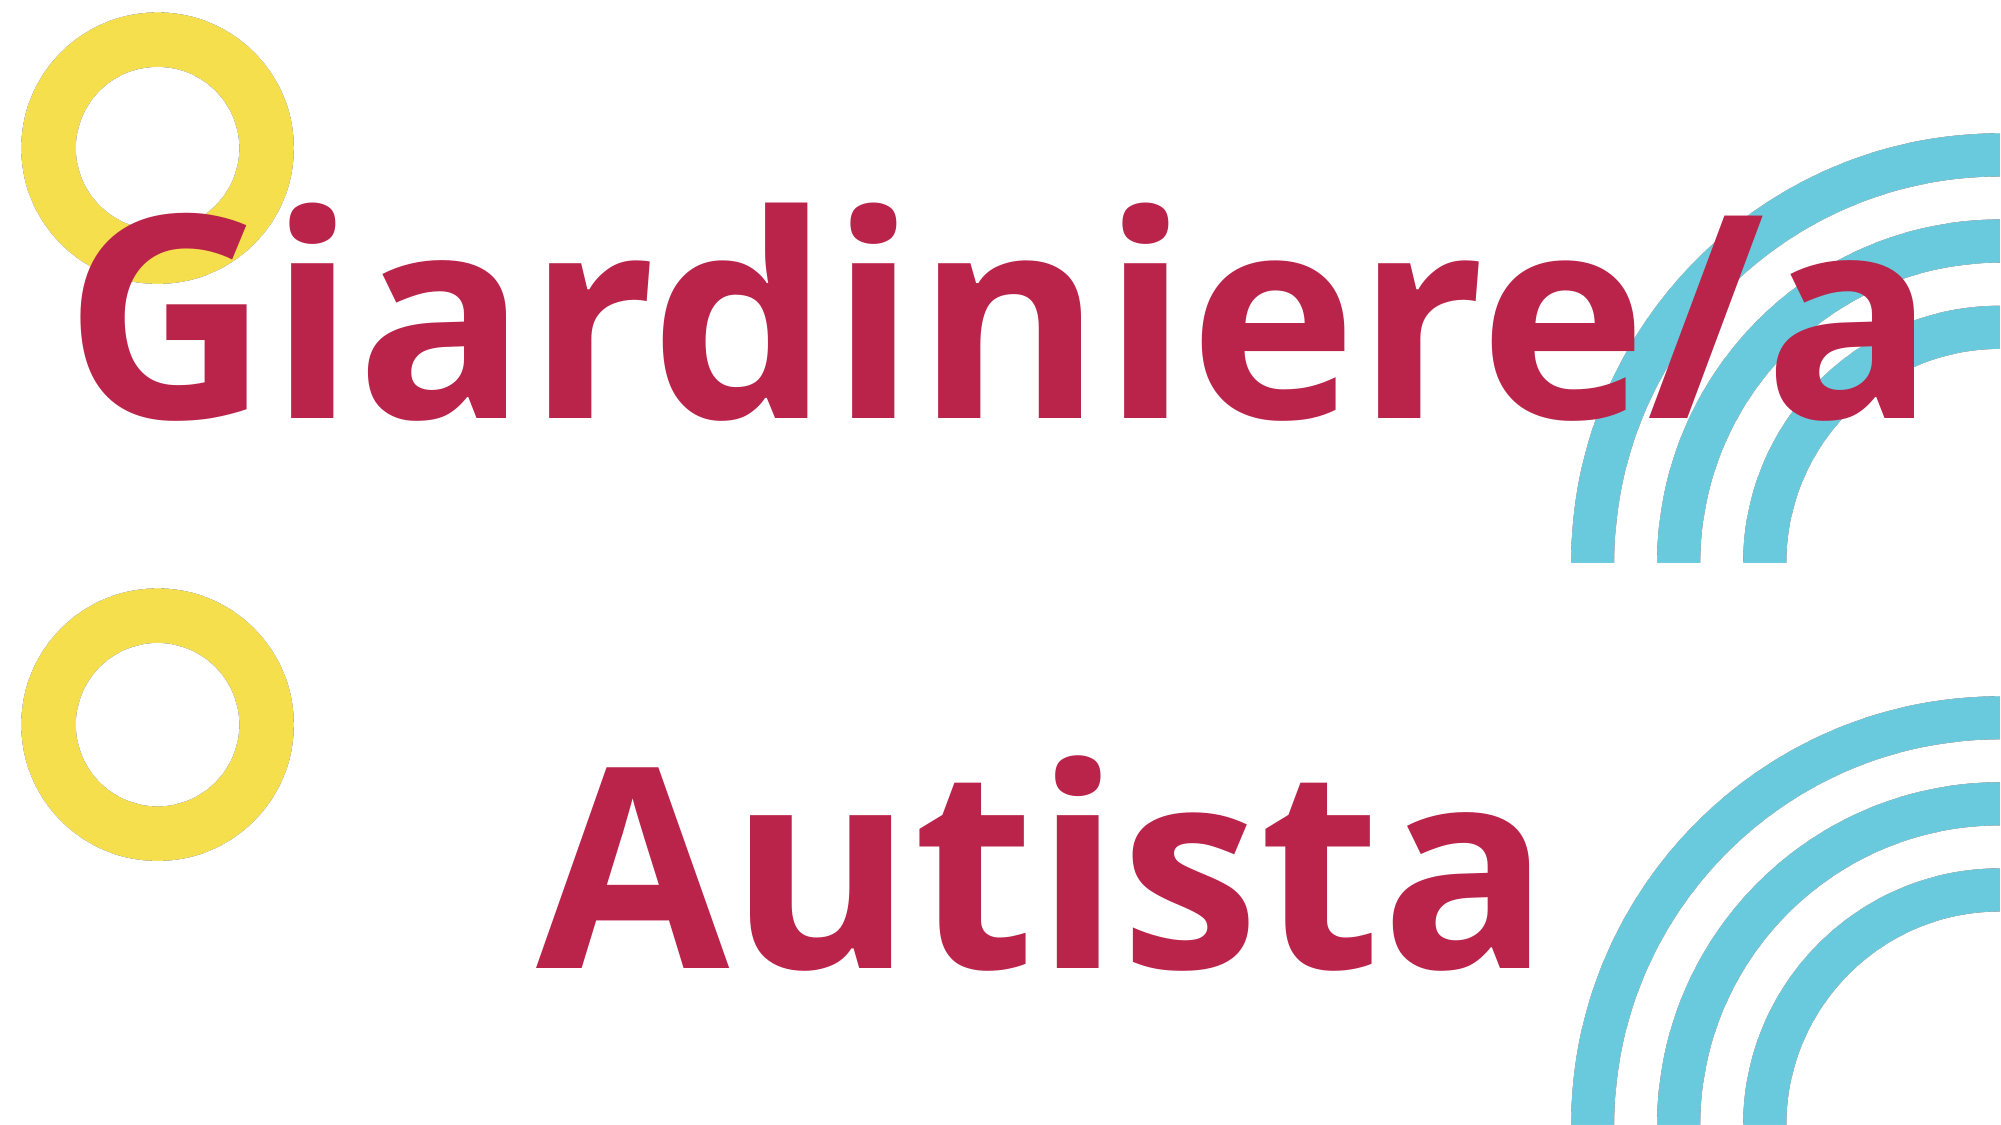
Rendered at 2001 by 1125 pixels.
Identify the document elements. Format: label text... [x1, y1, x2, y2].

picture [21, 588, 294, 861]
picture [1571, 133, 2000, 563]
picture [21, 12, 294, 284]
text_box Autista [99, 717, 1988, 1037]
picture [1571, 696, 2000, 1125]
title Giardiniere/a [56, 88, 1944, 480]
